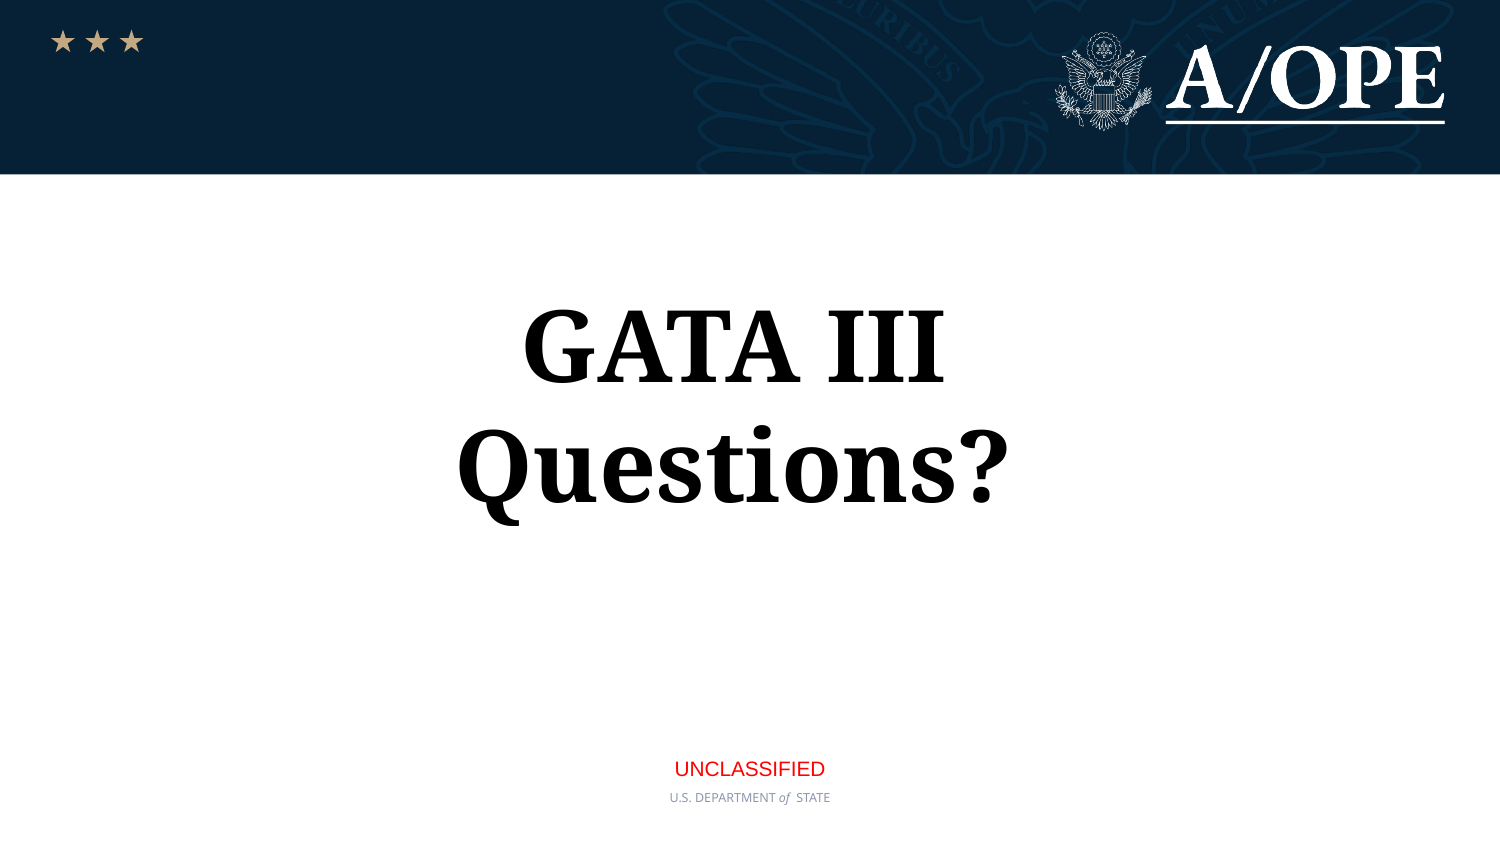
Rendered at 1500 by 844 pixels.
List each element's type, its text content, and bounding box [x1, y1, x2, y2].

title GATA III Questions? [211, 67, 1256, 739]
picture [587, 0, 1500, 174]
text_box UNCLASSIFIED [659, 747, 841, 788]
